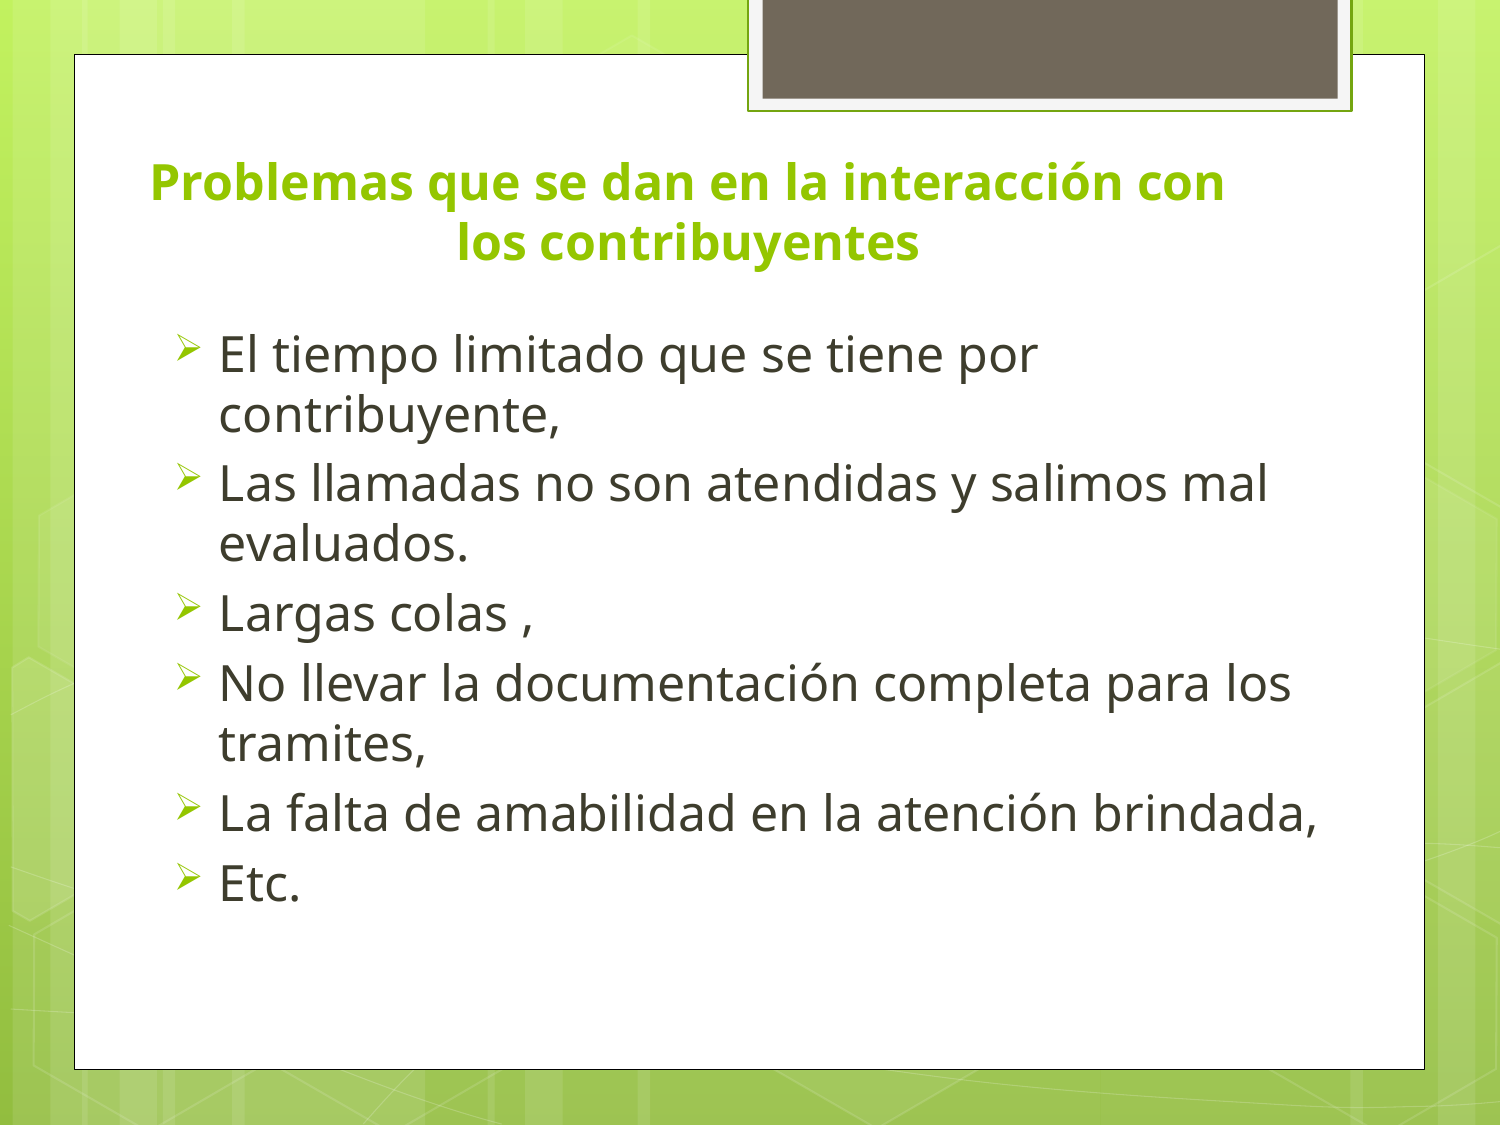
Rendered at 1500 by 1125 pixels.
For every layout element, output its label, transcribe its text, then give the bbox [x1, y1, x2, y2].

list El tiempo limitado que se tiene por contribuyente, Las llamadas no son atendidas y salimos mal evaluados. Largas colas , No llevar la documentación completa para los tramites, La falta de amabilidad en la atención brindada, Etc. [147, 314, 1382, 1000]
title Problemas que se dan en la interacción con los contribuyentes [112, 90, 1265, 278]
